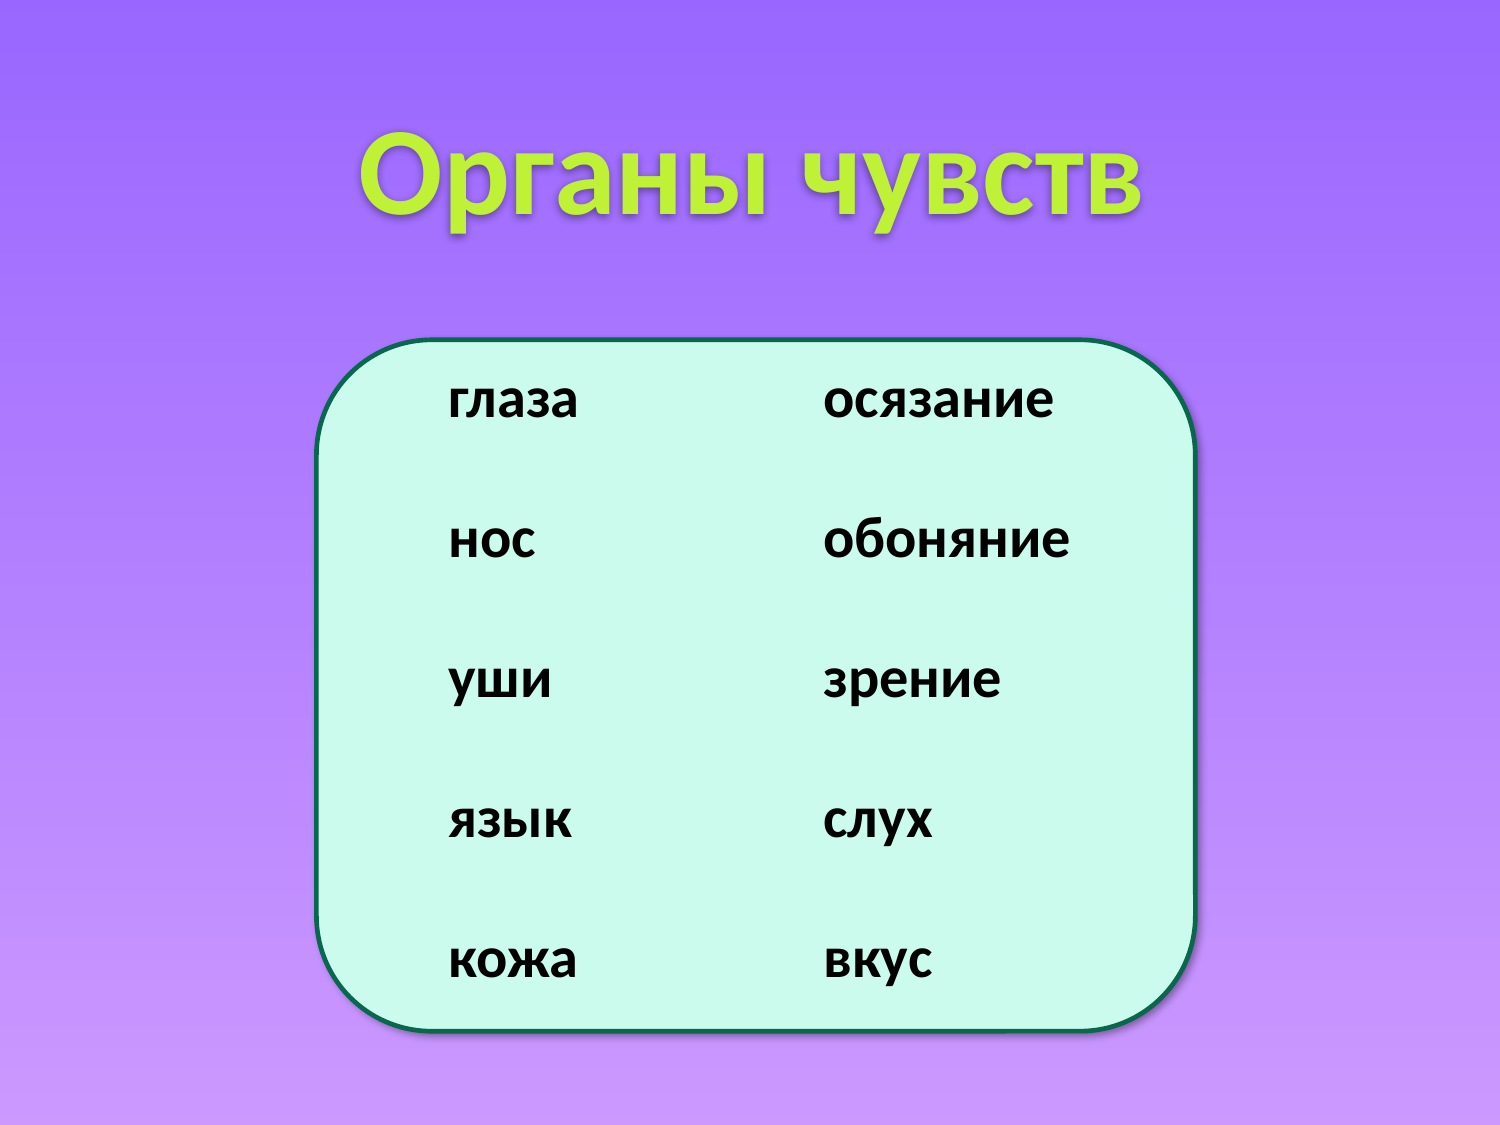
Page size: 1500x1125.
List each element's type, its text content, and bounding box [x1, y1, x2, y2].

text_box [314, 338, 1197, 1033]
text_box глаза нос уши язык кожа [433, 351, 762, 997]
text_box Органы чувств [343, 81, 1162, 248]
text_box осязание обоняние зрение слух вкус [808, 351, 1114, 997]
